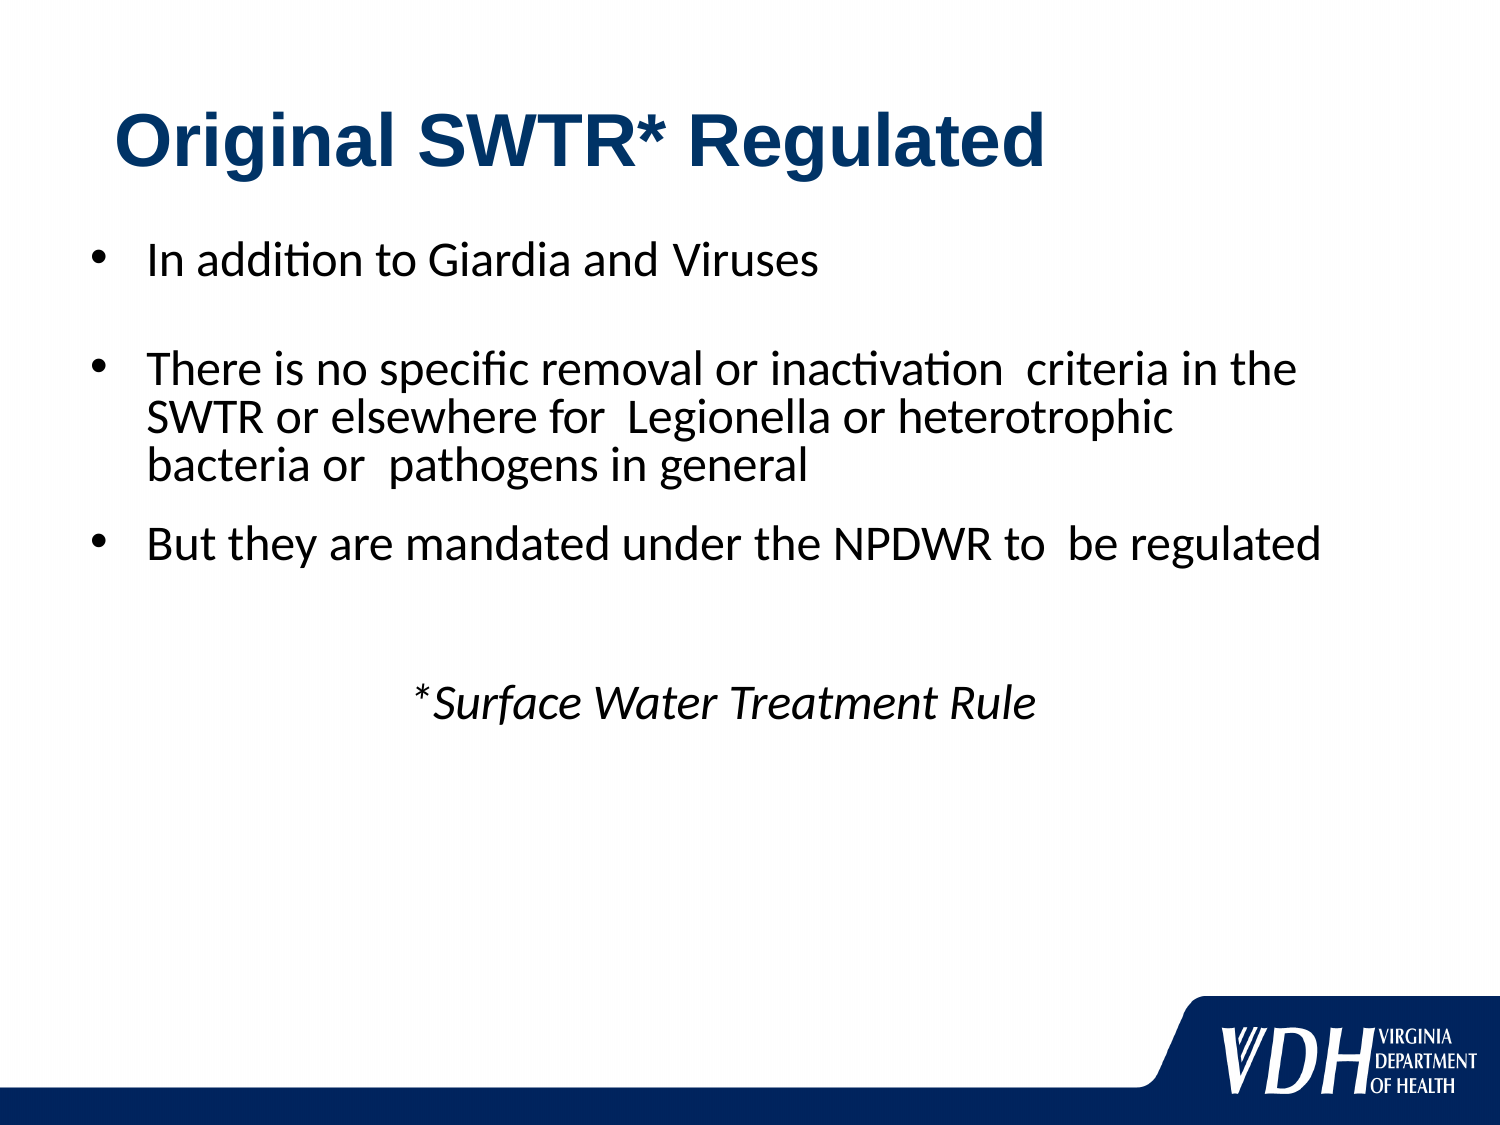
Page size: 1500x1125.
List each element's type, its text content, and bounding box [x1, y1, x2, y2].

picture [0, 0, 1500, 1125]
title Original SWTR* Regulated [112, 39, 1113, 224]
text_box In addition to Giardia and Viruses There is no specific removal or inactivation criteria in the SWTR or elsewhere for Legionella or heterotrophic bacteria or pathogens in general But they are mandated under the NPDWR to be regulated *Surface Water Treatment Rule [87, 224, 1356, 730]
